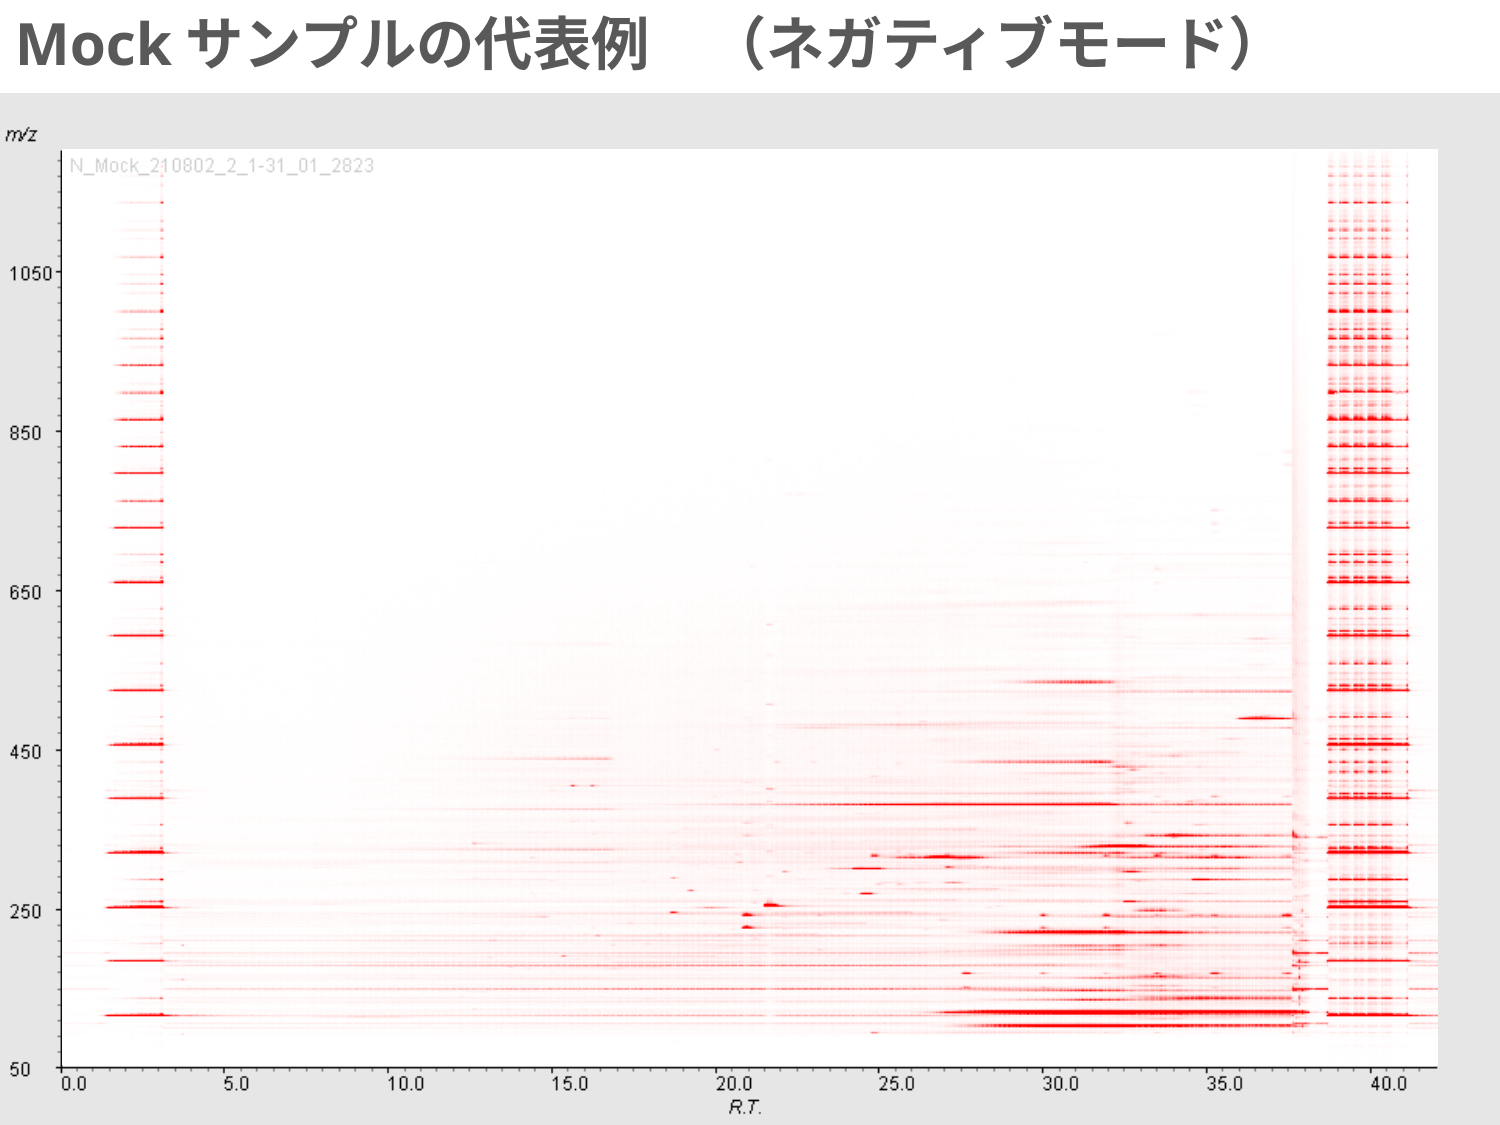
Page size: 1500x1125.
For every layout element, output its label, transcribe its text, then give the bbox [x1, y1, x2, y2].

picture [0, 93, 1500, 1125]
text_box Mockサンプルの代表例 （ネガティブモード） [0, 0, 1500, 63]
